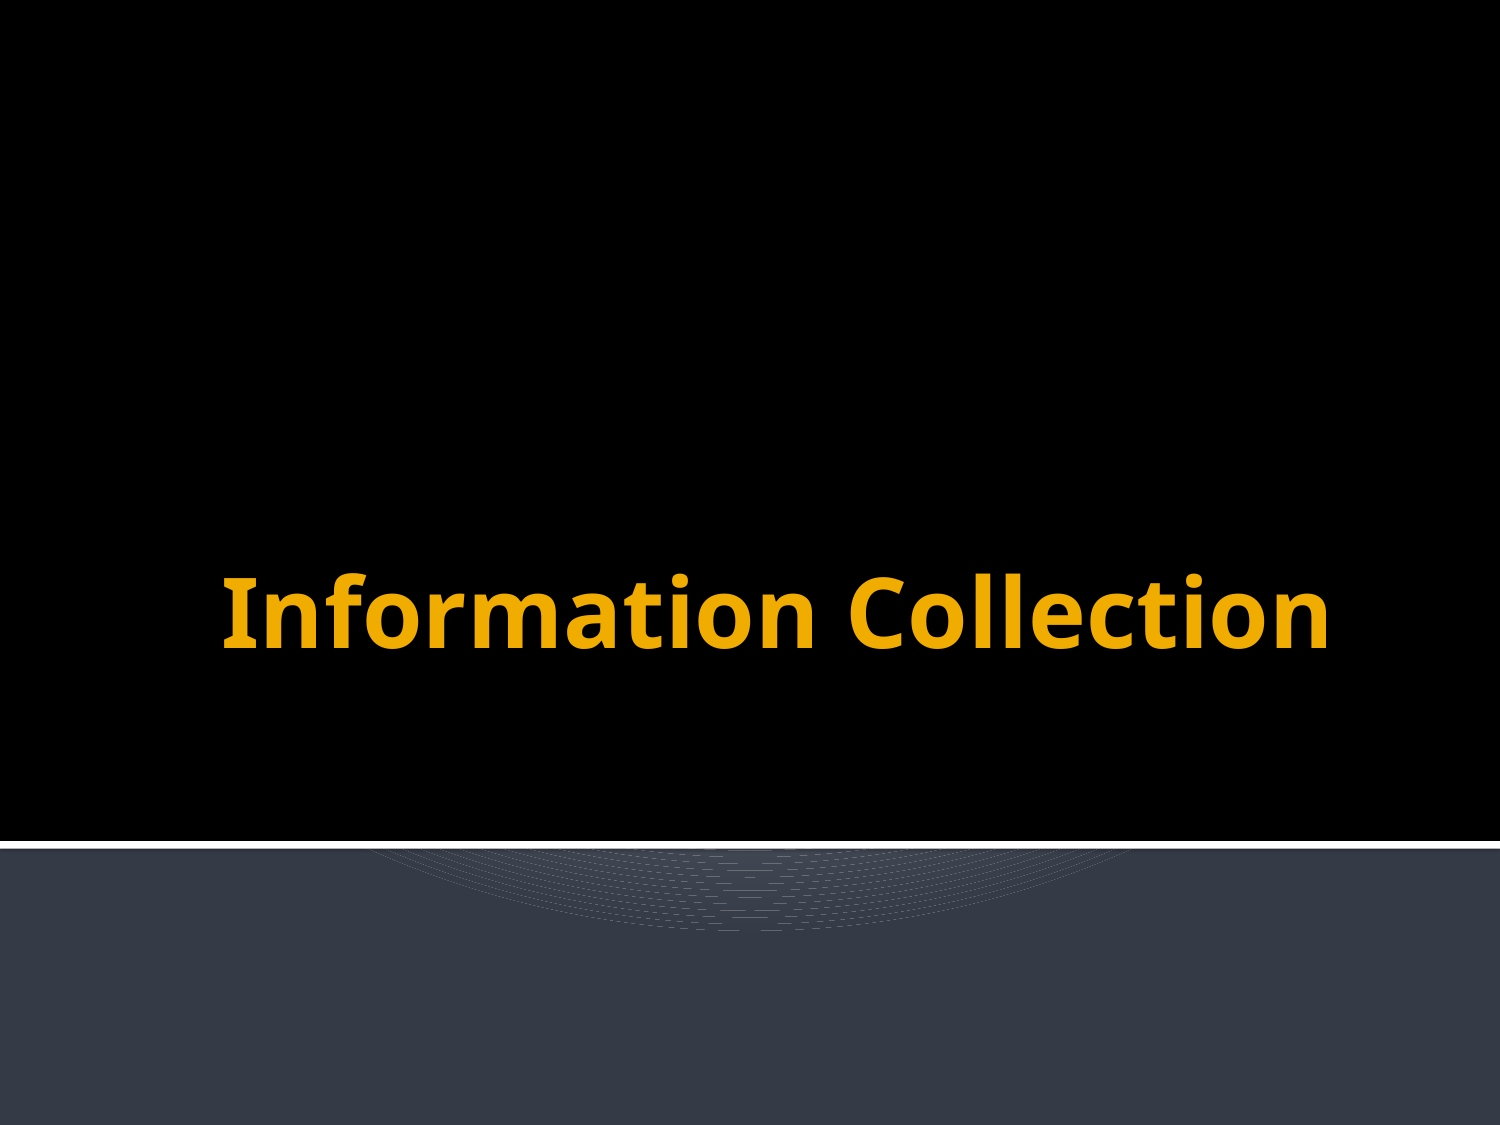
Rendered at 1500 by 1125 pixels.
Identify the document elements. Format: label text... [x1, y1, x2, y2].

title Information Collection [112, 550, 1438, 825]
